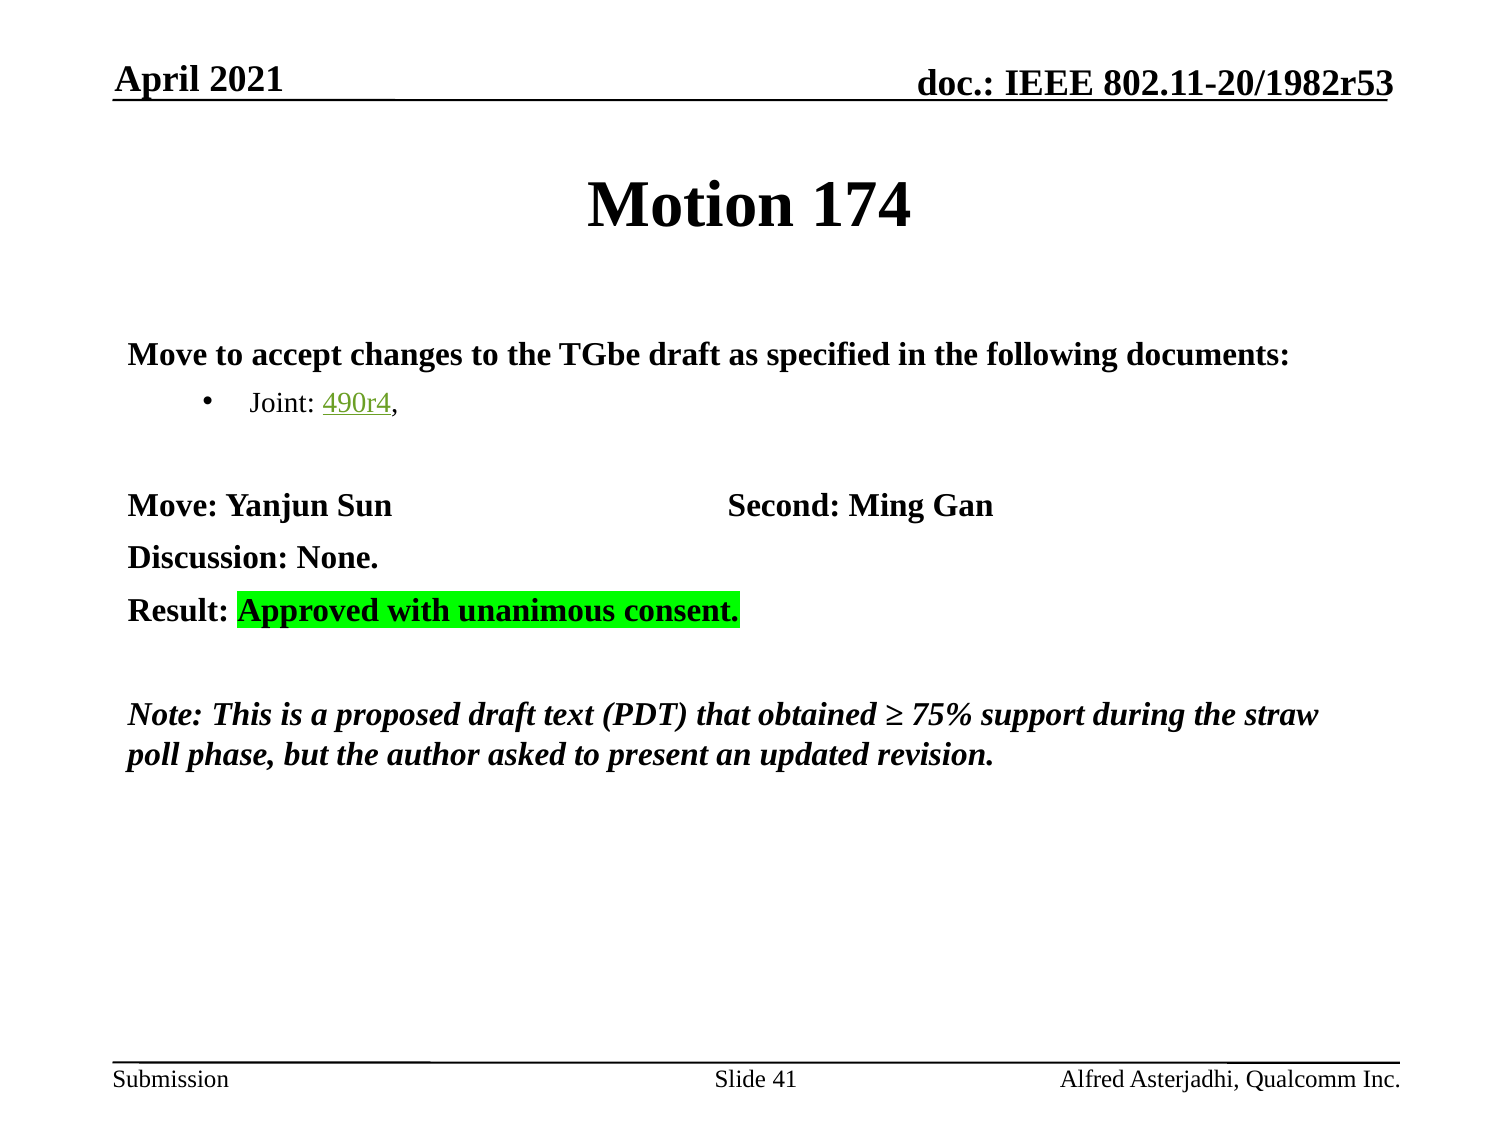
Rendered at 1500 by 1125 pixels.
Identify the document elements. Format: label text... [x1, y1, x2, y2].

slide_number Slide 41 [712, 1061, 800, 1123]
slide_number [114, 54, 423, 100]
list Move to accept changes to the TGbe draft as specified in the following documents: Joint: 490r4, Move: Yanjun Sun Second: Ming Gan Discussion: None. Result: Approved with unanimous consent. Note: This is a proposed draft text (PDT) that obtained ≥ 75% support during the straw poll phase, but the author asked to present an updated revision. [112, 324, 1388, 1000]
footer Alfred Asterjadhi, Qualcomm Inc. [878, 1061, 1402, 1093]
title Motion 174 [112, 112, 1388, 288]
